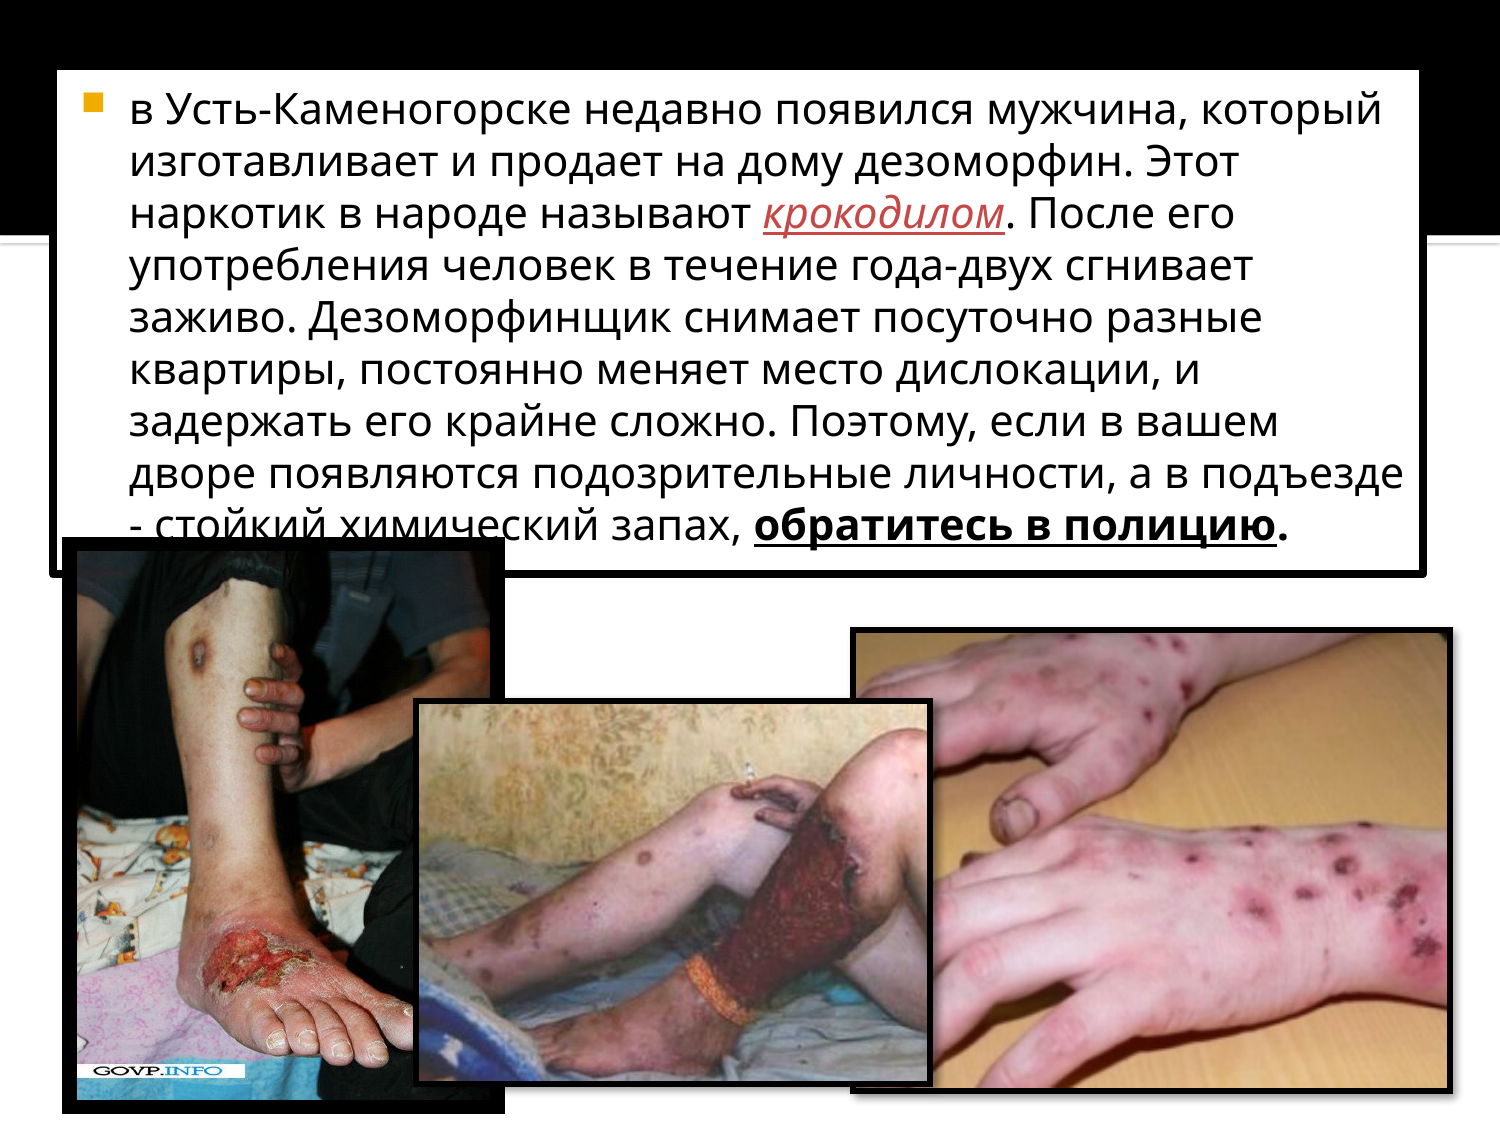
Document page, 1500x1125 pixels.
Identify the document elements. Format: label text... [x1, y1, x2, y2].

list в Усть-Каменогорске недавно появился мужчина, который изготавливает и продает на дому дезоморфин. Этот наркотик в народе называют крокодилом. После его употребления человек в течение года-двух сгнивает заживо. Дезоморфинщик снимает посуточно разные квартиры, постоянно меняет место дислокации, и задержать его крайне сложно. Поэтому, если в вашем дворе появляются подозрительные личности, а в подъезде - стойкий химический запах, обратитесь в полицию. [49, 62, 1427, 578]
picture [76, 551, 1447, 1100]
